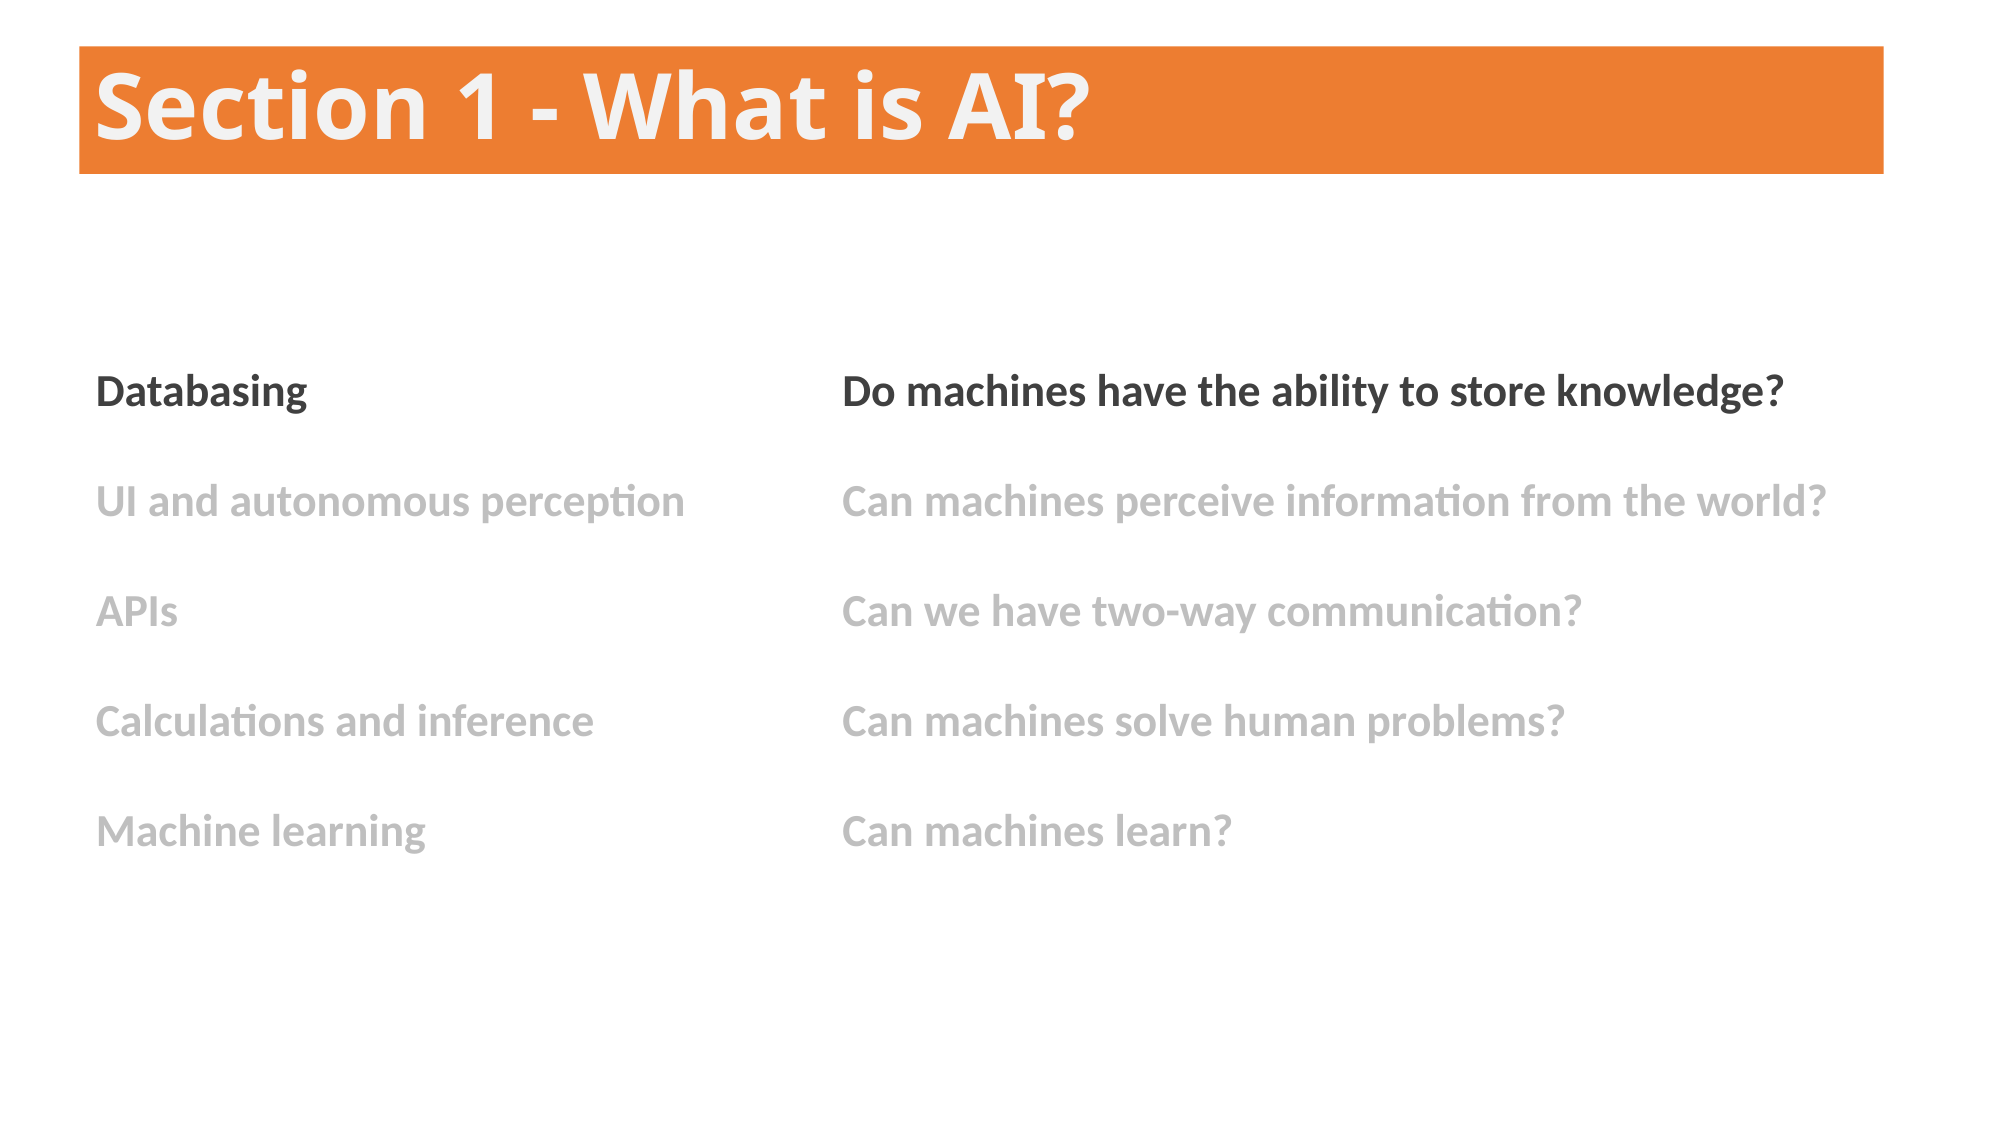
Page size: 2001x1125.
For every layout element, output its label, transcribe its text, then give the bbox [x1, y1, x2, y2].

text_box Section 1 - What is AI? [79, 46, 1884, 174]
text_box Do machines have the ability to store knowledge? Can machines perceive information from the world? Can we have two-way communication? Can machines solve human problems? Can machines learn? [1147, 353, 1893, 987]
text_box Databasing UI and autonomous perception APIs Calculations and inference Machine learning [80, 353, 1147, 987]
